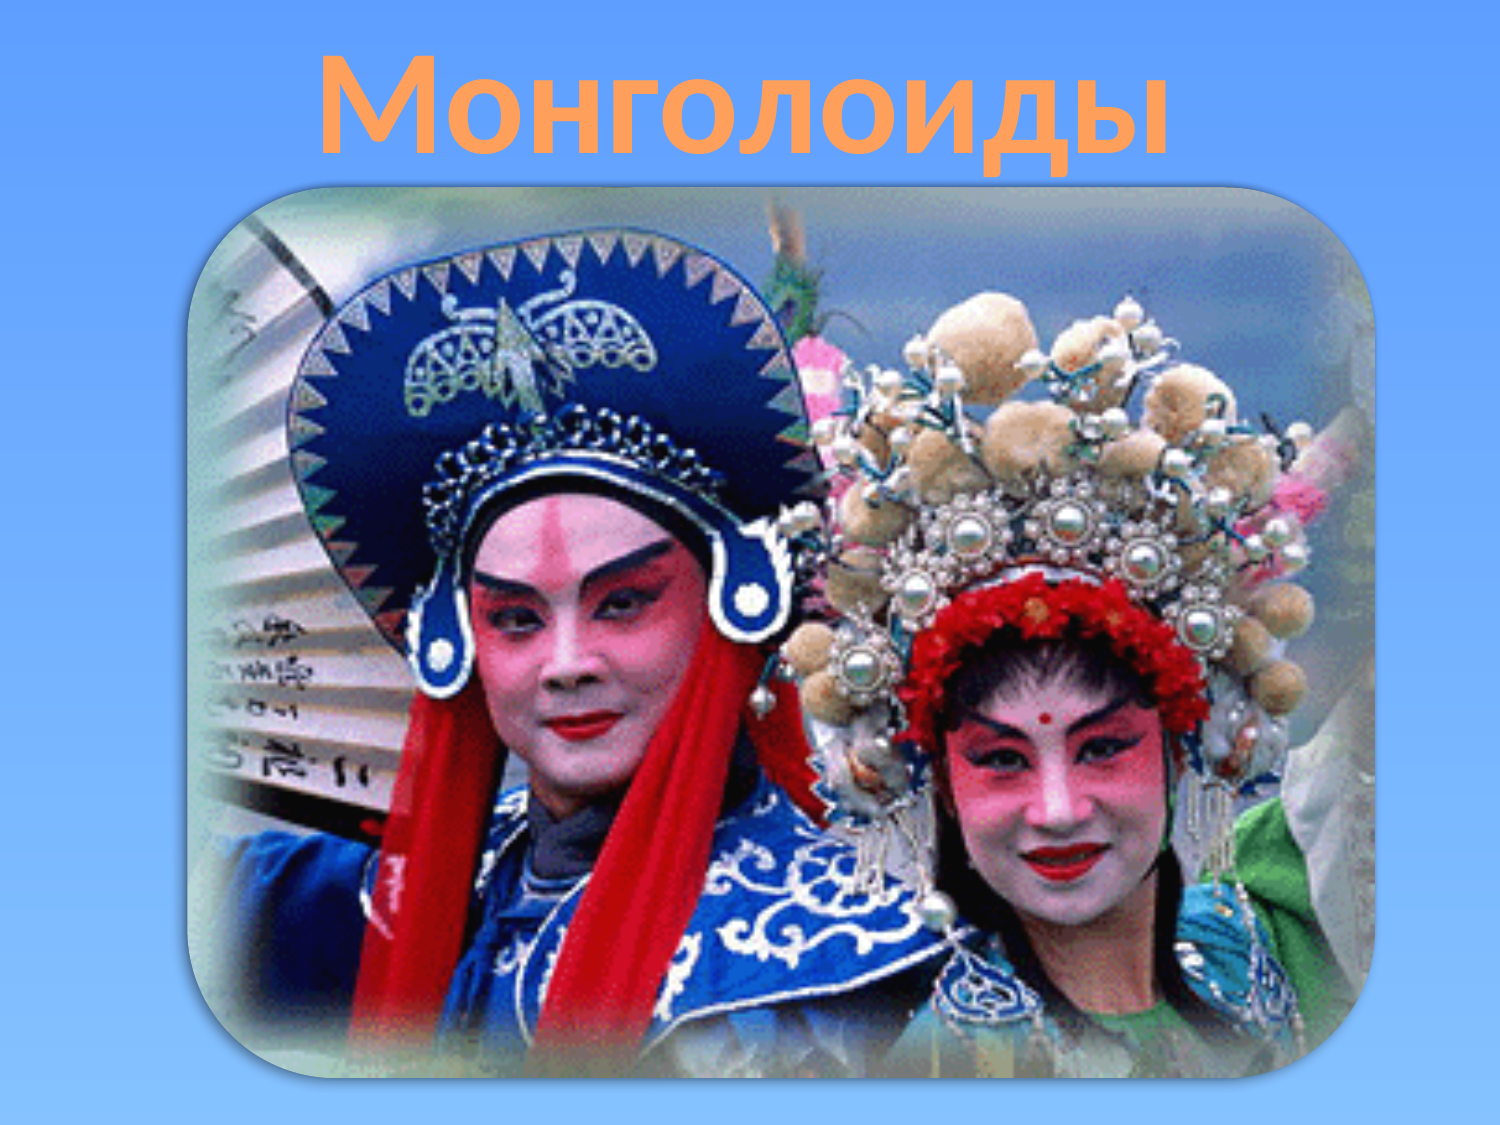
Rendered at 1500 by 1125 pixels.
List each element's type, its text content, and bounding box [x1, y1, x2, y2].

title Монголоиды [70, 0, 1421, 188]
picture [187, 187, 1376, 1079]
